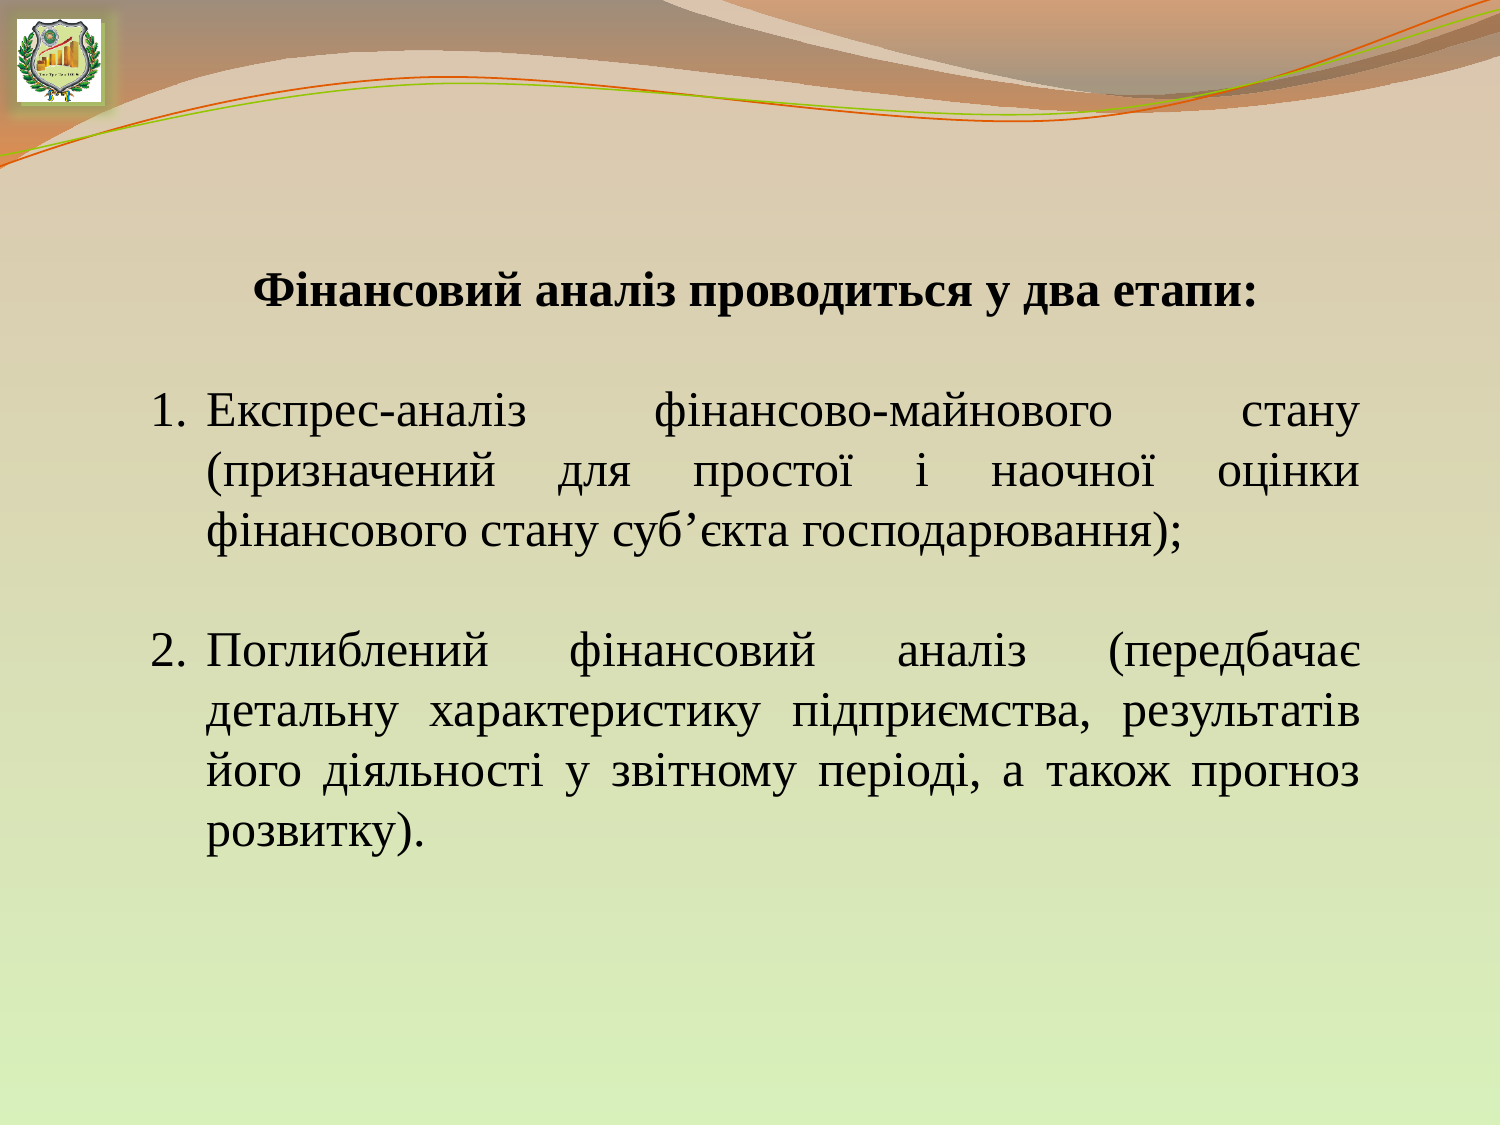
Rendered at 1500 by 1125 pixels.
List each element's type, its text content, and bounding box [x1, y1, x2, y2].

picture [17, 18, 101, 102]
text_box Фінансовий аналіз проводиться у два етапи: Експрес-аналіз фінансово-майнового стану (призначений для простої і наочної оцінки фінансового стану суб’єкта господарювання); Поглиблений фінансовий аналіз (передбачає детальну характеристику підприємства, результатів його діяльності у звітному періоді, а також прогноз розвитку). [135, 248, 1376, 864]
